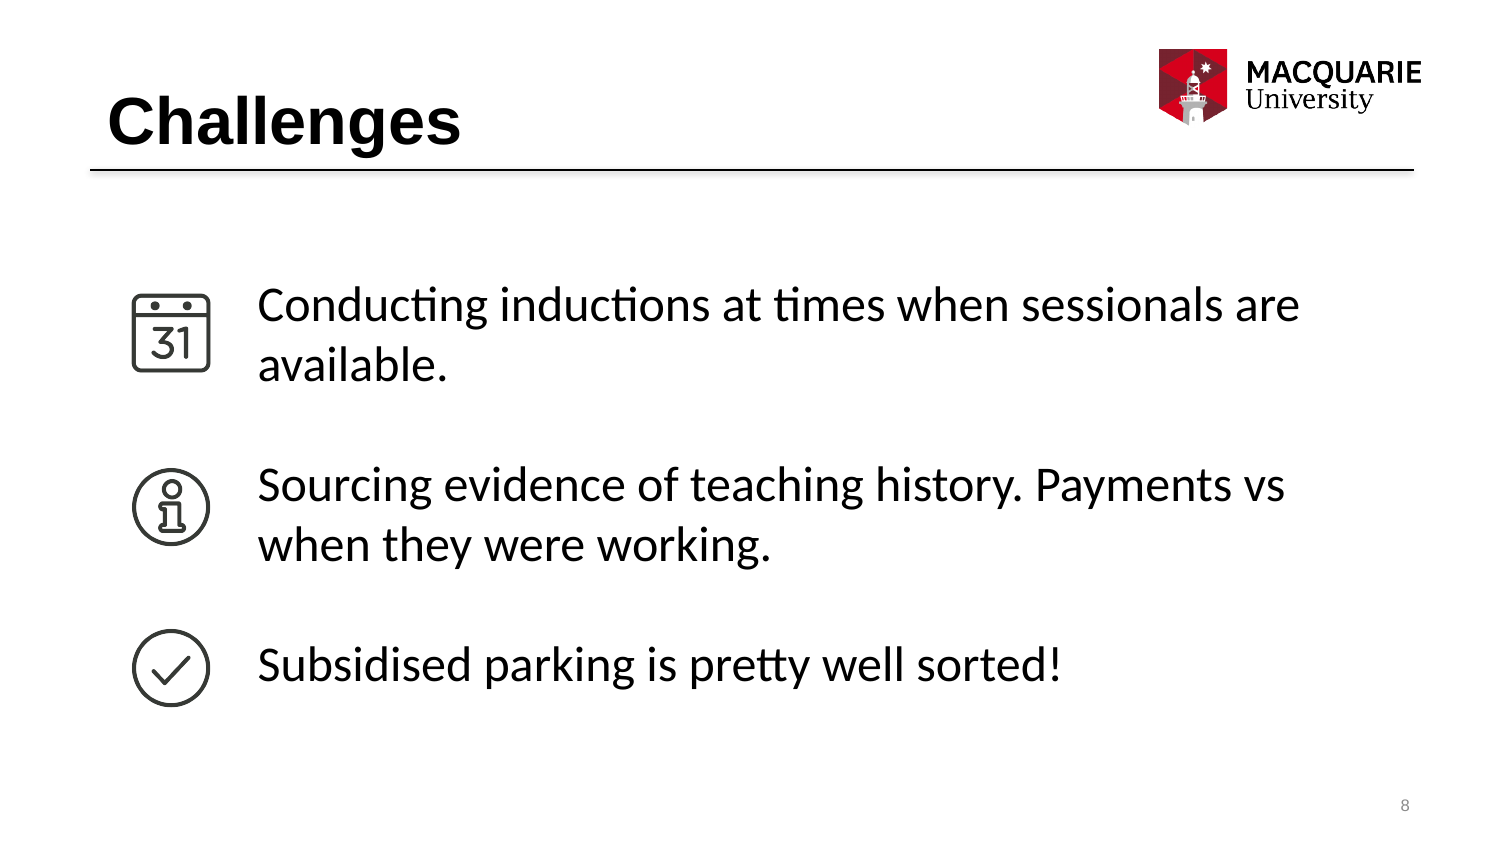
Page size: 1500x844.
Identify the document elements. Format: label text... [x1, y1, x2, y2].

slide_number 8 [1074, 782, 1425, 827]
picture [117, 293, 226, 373]
text_box Conducting inductions at times when sessionals are available. Sourcing evidence of teaching history. Payments vs when they were working. Subsidised parking is pretty well sorted! [242, 211, 1388, 700]
picture [117, 467, 226, 547]
picture [1159, 49, 1421, 128]
title Challenges [92, 51, 1142, 165]
picture [117, 628, 226, 708]
